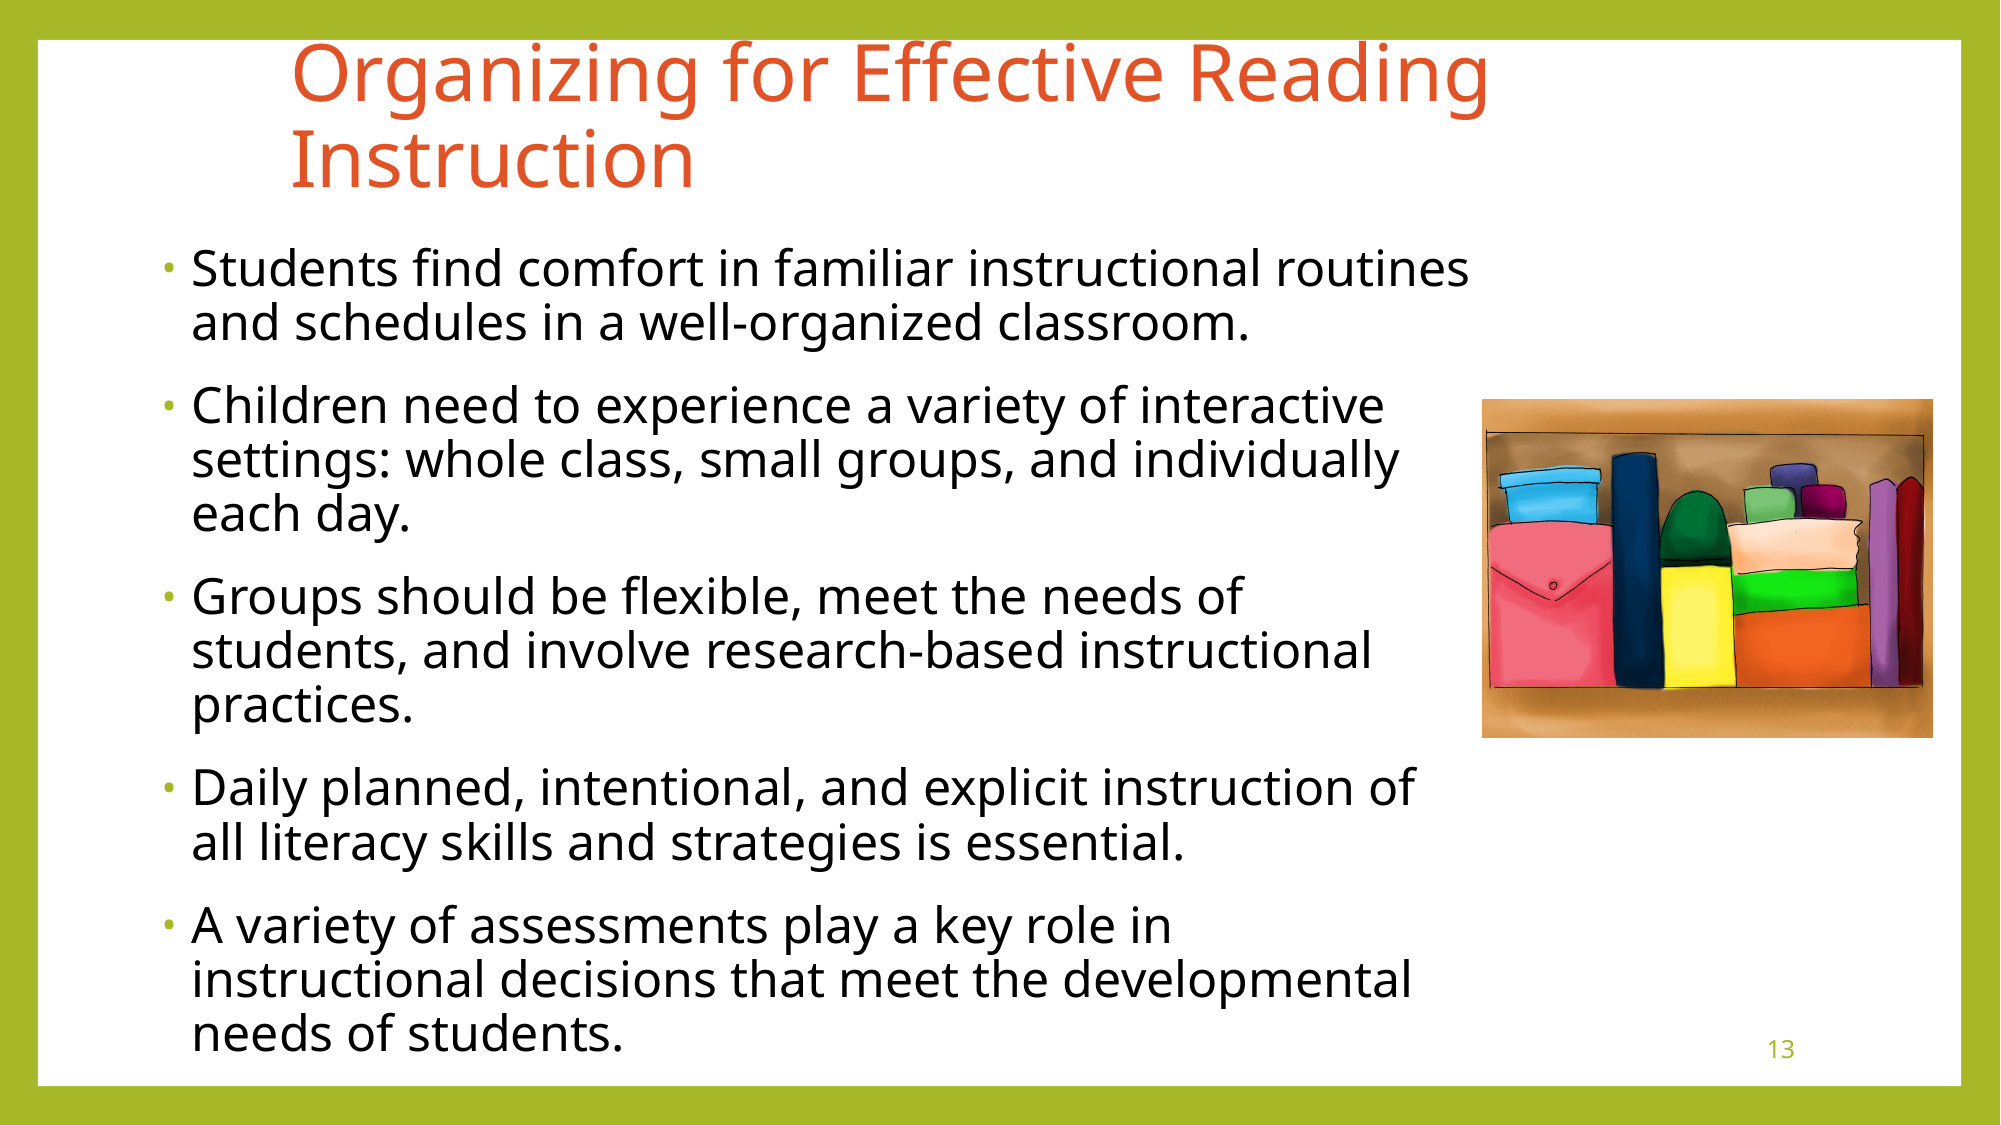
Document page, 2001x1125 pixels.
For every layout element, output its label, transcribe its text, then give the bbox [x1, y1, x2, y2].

list Students find comfort in familiar instructional routines and schedules in a well-organized classroom. Children need to experience a variety of interactive settings: whole class, small groups, and individually each day. Groups should be flexible, meet the needs of students, and involve research-based instructional practices. Daily planned, intentional, and explicit instruction of all literacy skills and strategies is essential. A variety of assessments play a key role in instructional decisions that meet the developmental needs of students. [139, 235, 1490, 1099]
picture [1482, 399, 1934, 738]
title Organizing for Effective Reading Instruction [275, 24, 1750, 213]
slide_number 13 [1530, 1020, 1811, 1081]
